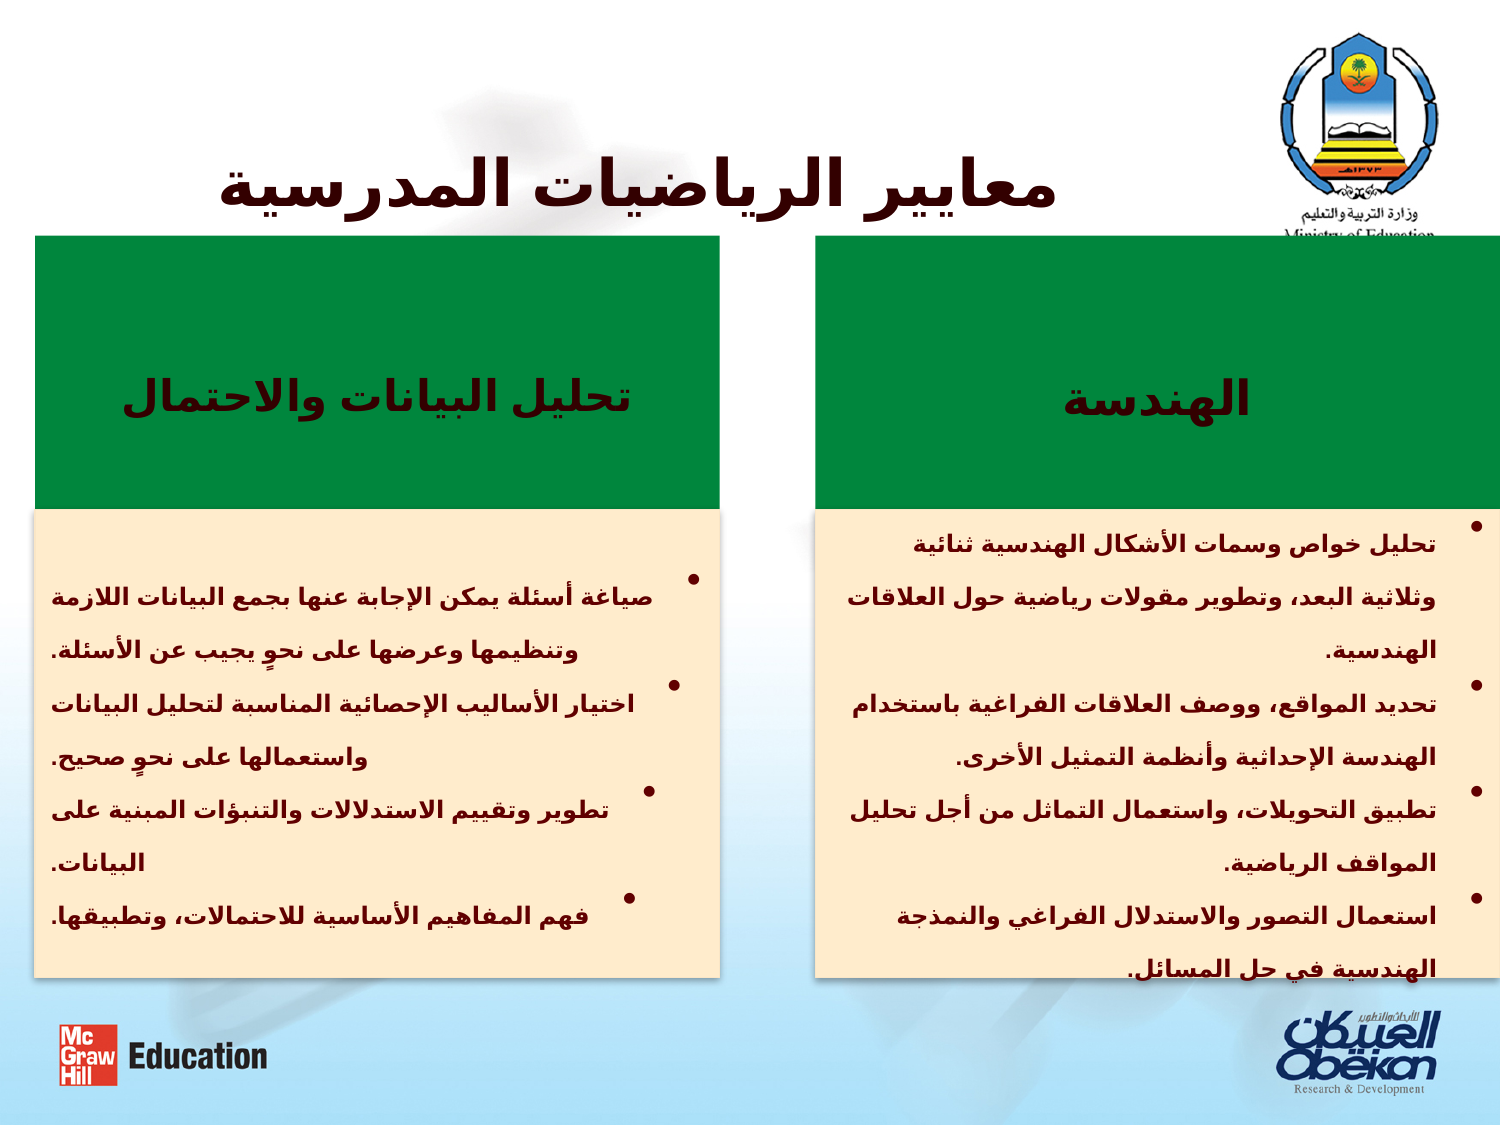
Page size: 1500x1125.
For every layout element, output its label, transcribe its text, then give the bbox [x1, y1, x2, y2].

picture [0, 0, 1500, 1125]
text_box معايير الرياضيات المدرسية [35, 58, 1243, 227]
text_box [34, 228, 1500, 985]
